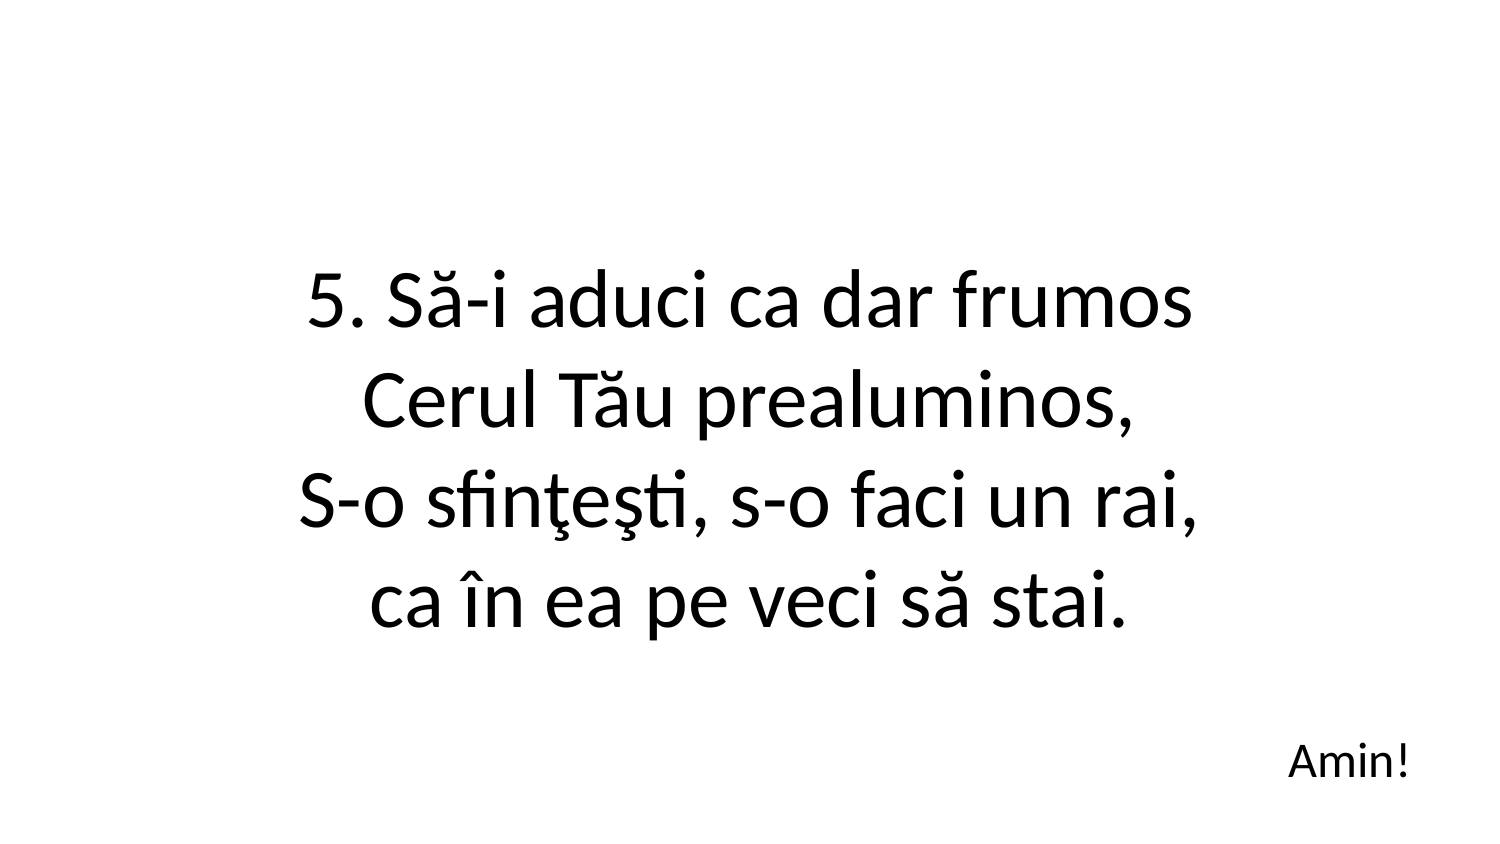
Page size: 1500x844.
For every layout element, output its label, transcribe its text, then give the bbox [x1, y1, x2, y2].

text_box Amin! [1273, 674, 1427, 795]
text_box 5. Să-i aduci ca dar frumos Cerul Tău prealuminos, S-o sfinţeşti, s-o faci un rai, ca în ea pe veci să stai. [284, 192, 1216, 652]
